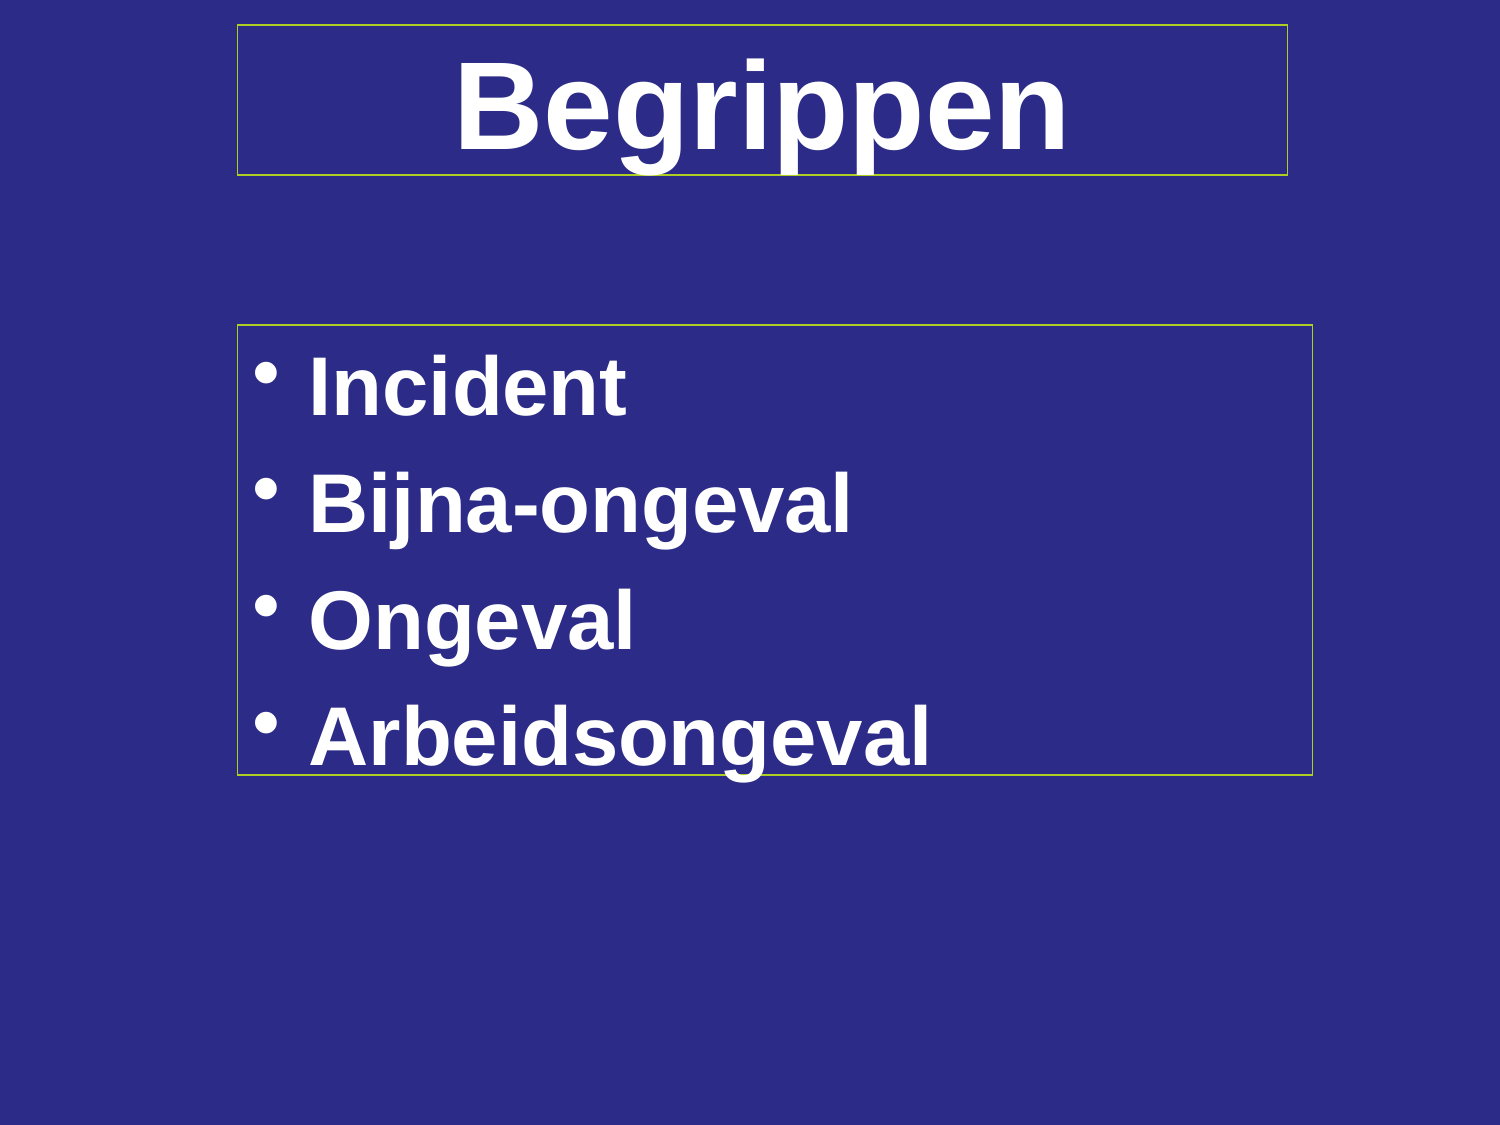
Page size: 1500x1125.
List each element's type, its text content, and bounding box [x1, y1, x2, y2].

list Incident Bijna-ongeval Ongeval Arbeidsongeval [237, 324, 1313, 776]
title Begrippen [237, 24, 1288, 176]
